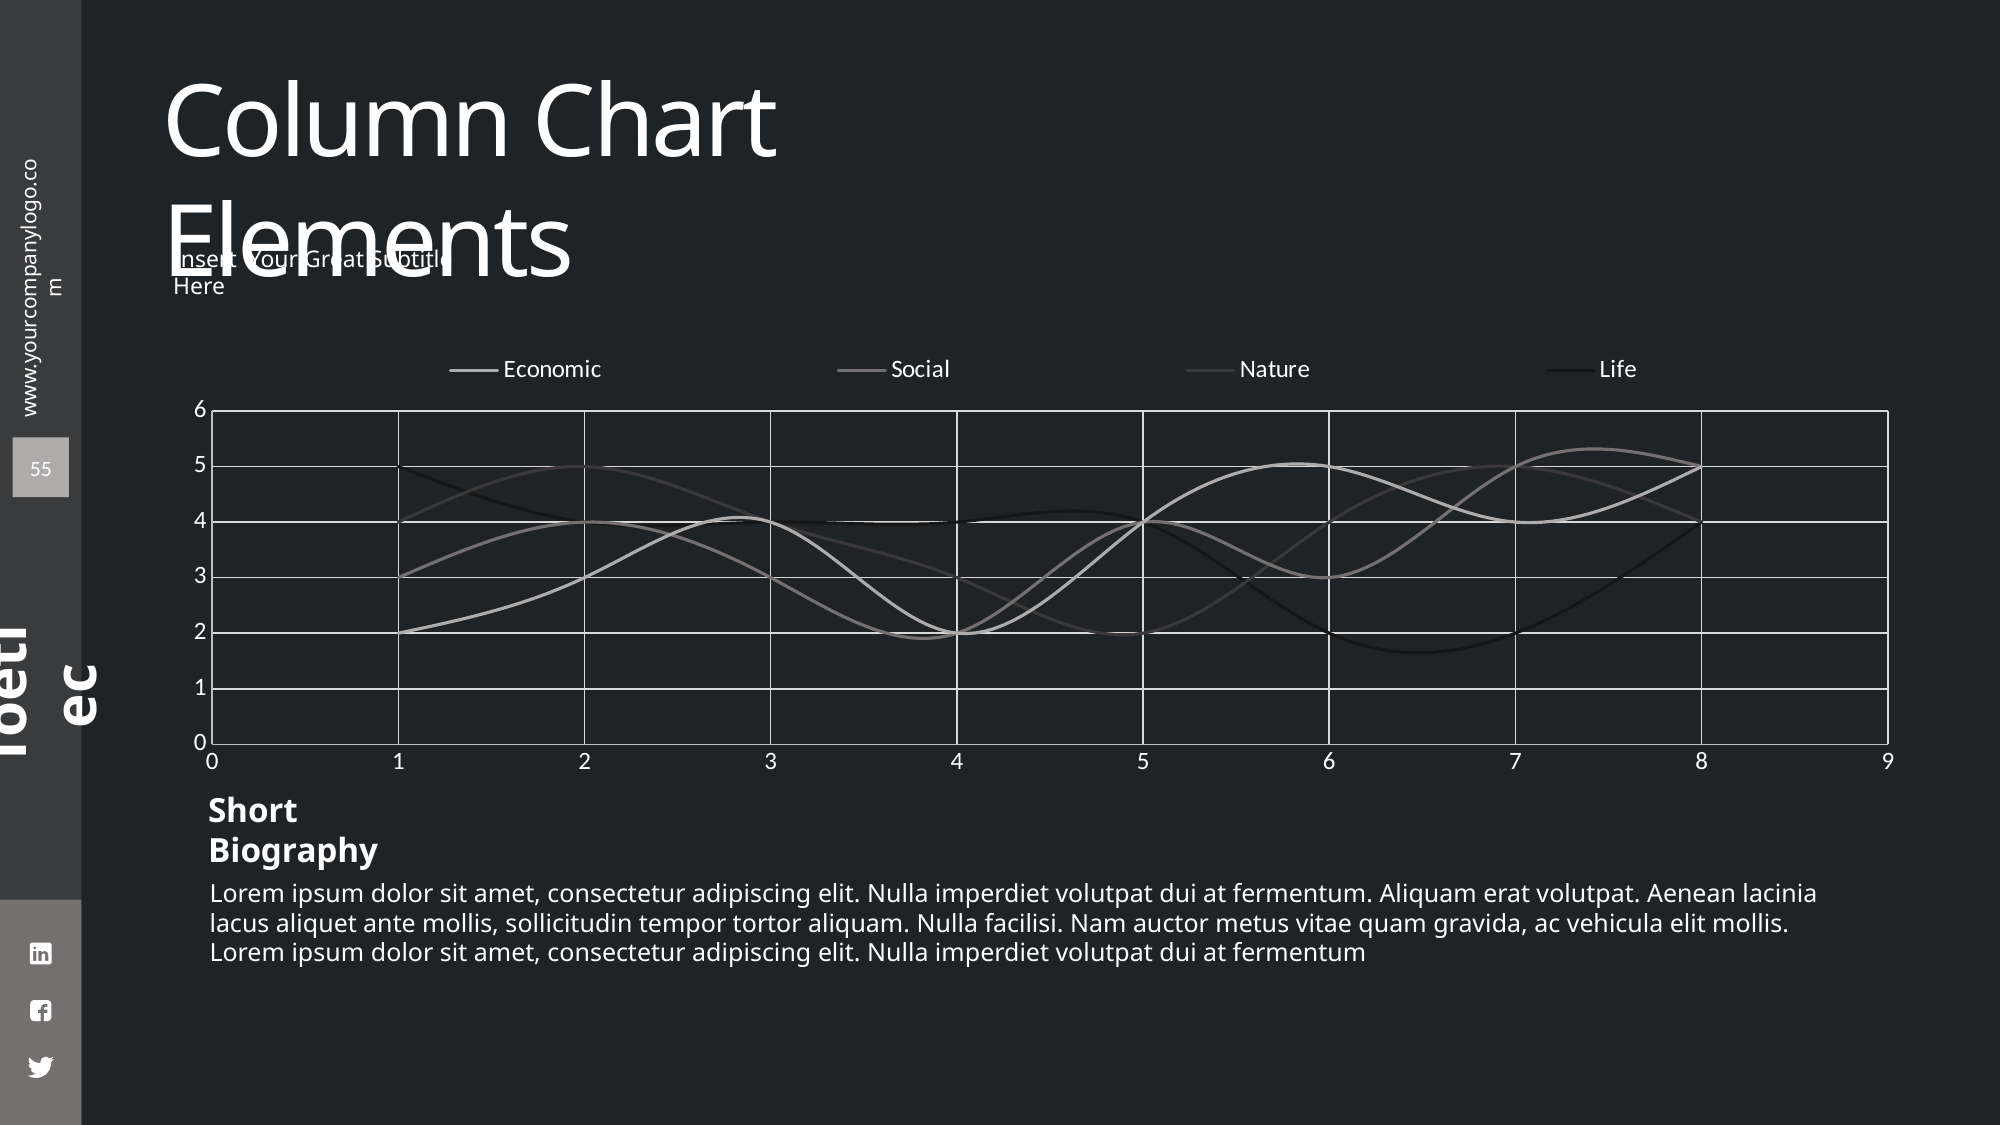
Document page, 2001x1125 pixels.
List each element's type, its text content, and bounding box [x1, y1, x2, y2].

text_box Lorem ipsum dolor sit amet, consectetur adipiscing elit. Nulla imperdiet volutpat dui at fermentum. Aliquam erat volutpat. Aenean lacinia lacus aliquet ante mollis, sollicitudin tempor tortor aliquam. Nulla facilisi. Nam auctor metus vitae quam gravida, ac vehicula elit mollis. Lorem ipsum dolor sit amet, consectetur adipiscing elit. Nulla imperdiet volutpat dui at fermentum [194, 869, 1873, 975]
text_box Insert Your Great Subtitle Here [158, 237, 512, 307]
text_box Short Biography [193, 795, 478, 863]
text_box Column Chart Elements [147, 116, 987, 236]
chart [158, 341, 1930, 785]
slide_number 55 [12, 437, 69, 498]
